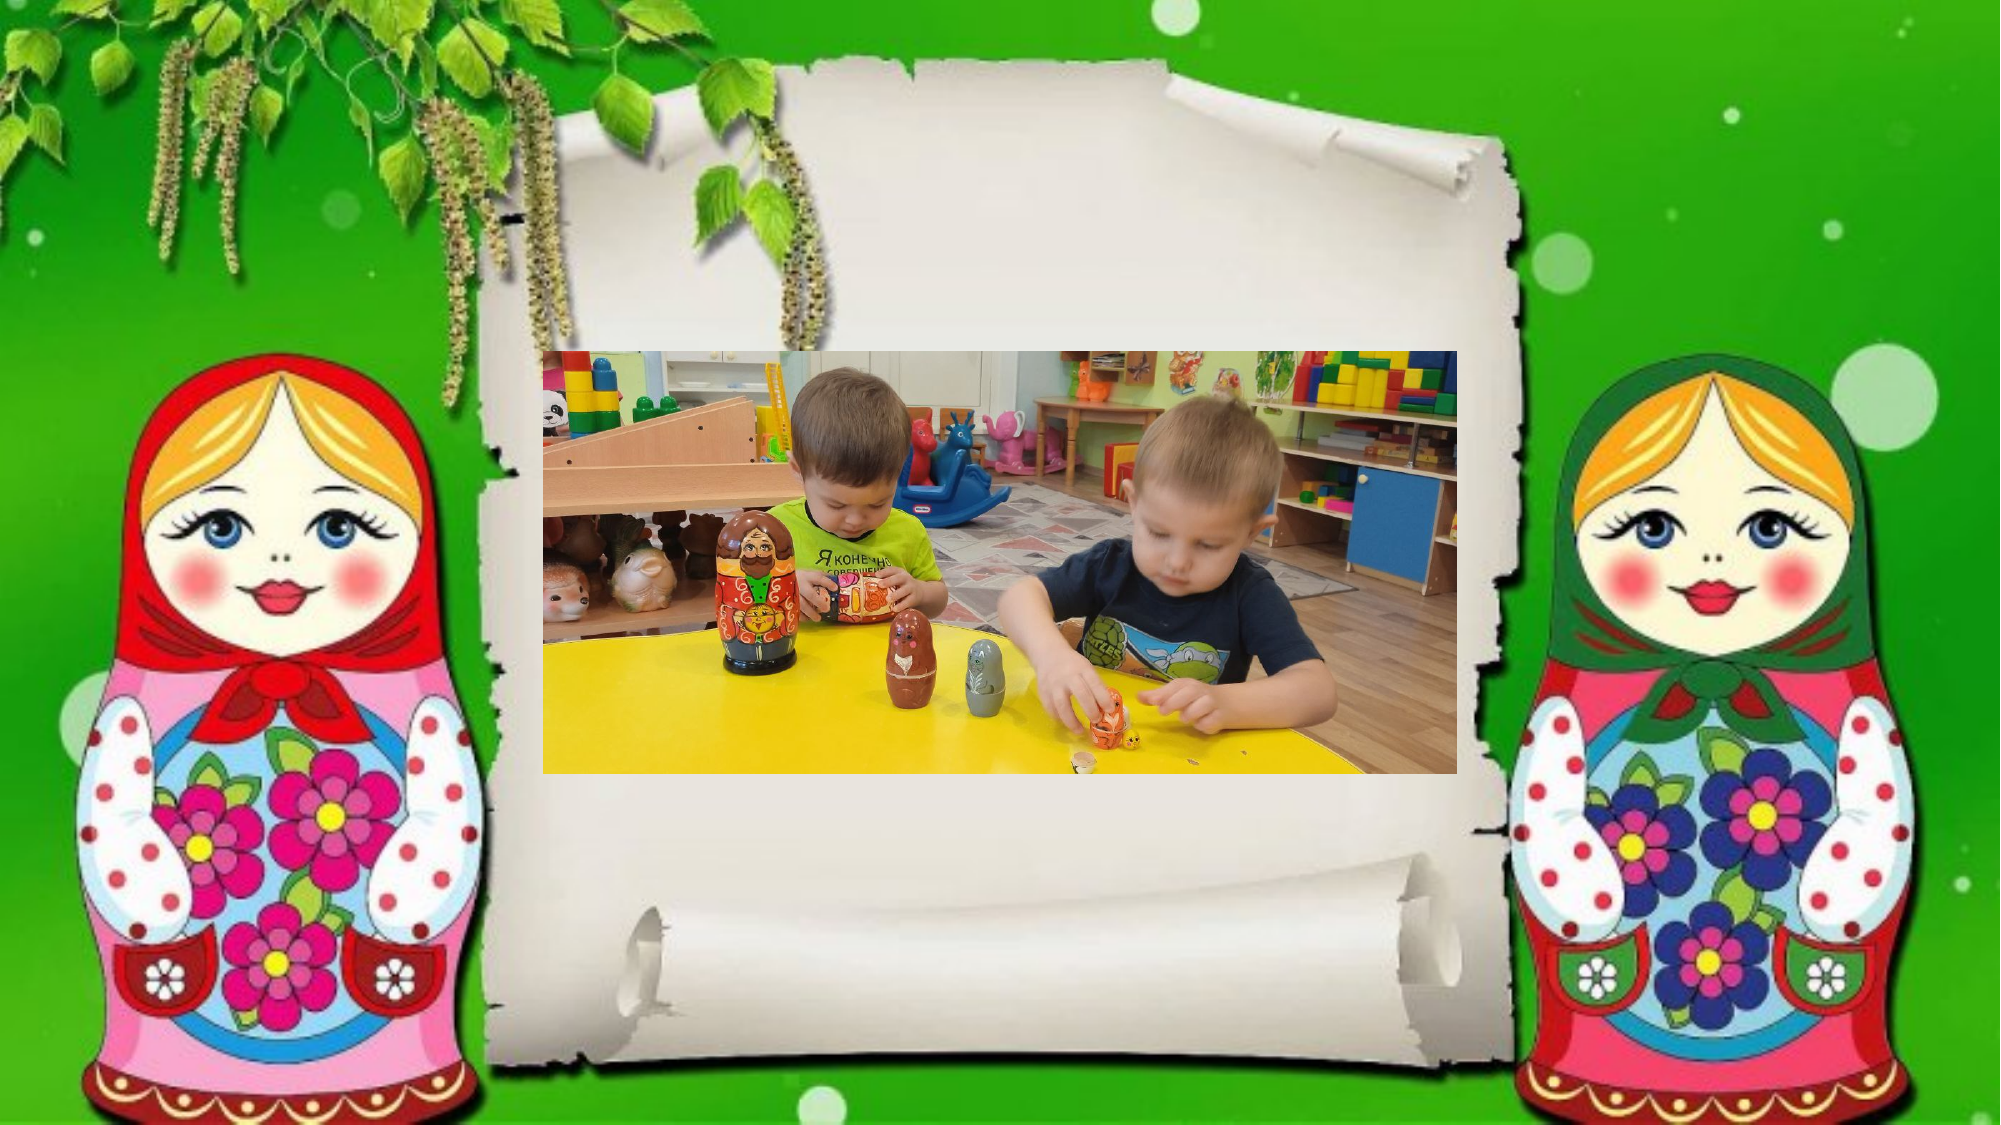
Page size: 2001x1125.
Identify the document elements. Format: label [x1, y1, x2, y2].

picture [543, 351, 1457, 774]
list [0, 0, 2000, 1125]
